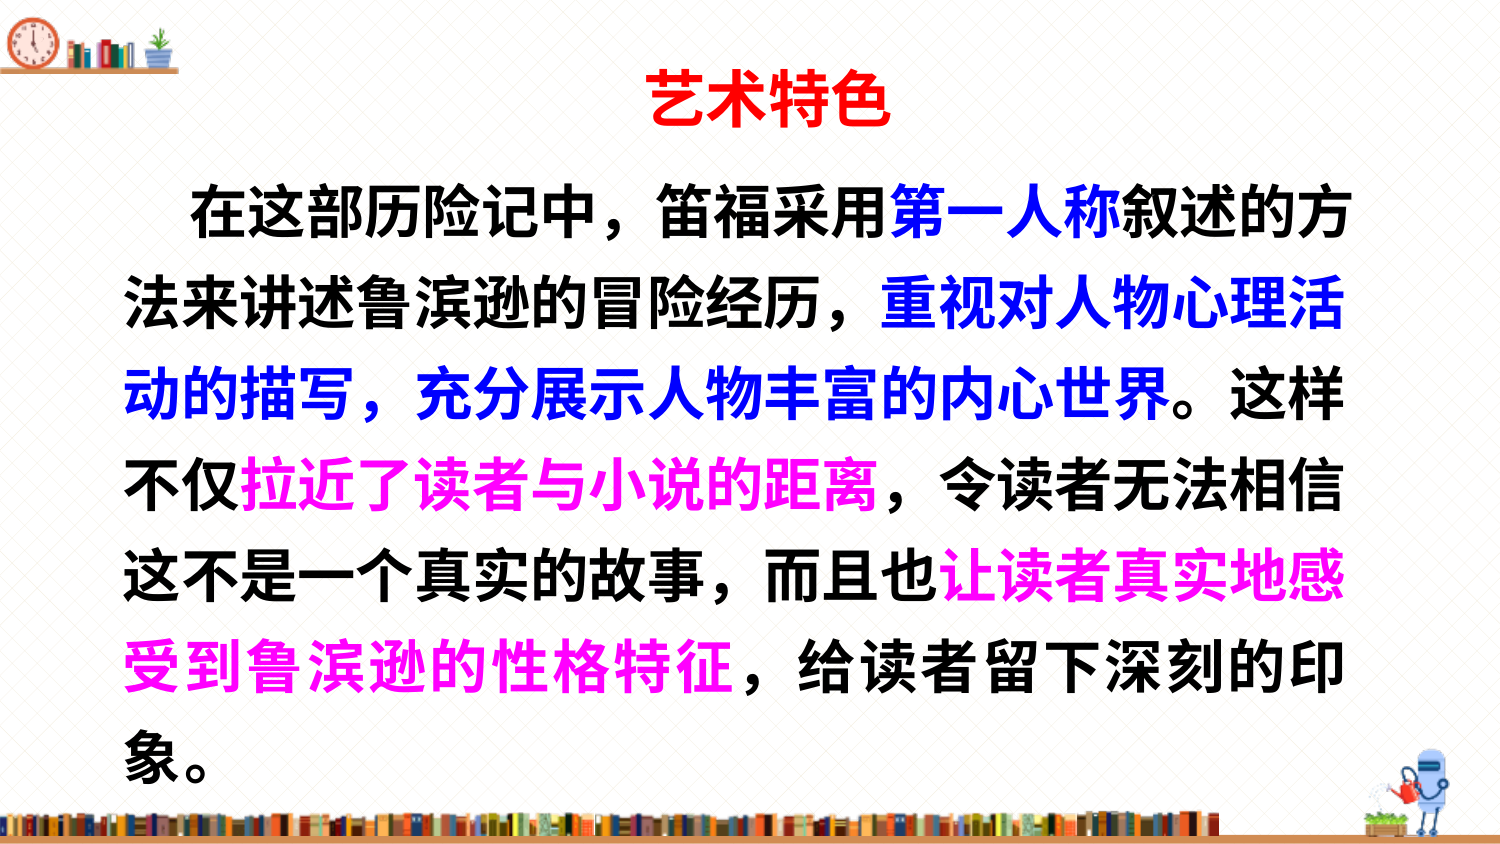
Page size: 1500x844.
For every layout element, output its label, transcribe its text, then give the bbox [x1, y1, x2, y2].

text_box 艺术特色 [628, 52, 978, 142]
picture [0, 15, 188, 74]
text_box 在这部历险记中，笛福采用第一人称叙述的方法来讲述鲁滨逊的冒险经历，重视对人物心理活动的描写，充分展示人物丰富的内心世界。这样不仅拉近了读者与小说的距离，令读者无法相信这不是一个真实的故事，而且也让读者真实地感受到鲁滨逊的性格特征，给读者留下深刻的印象。 [108, 147, 1398, 833]
picture [0, 812, 594, 836]
picture [1363, 740, 1450, 837]
